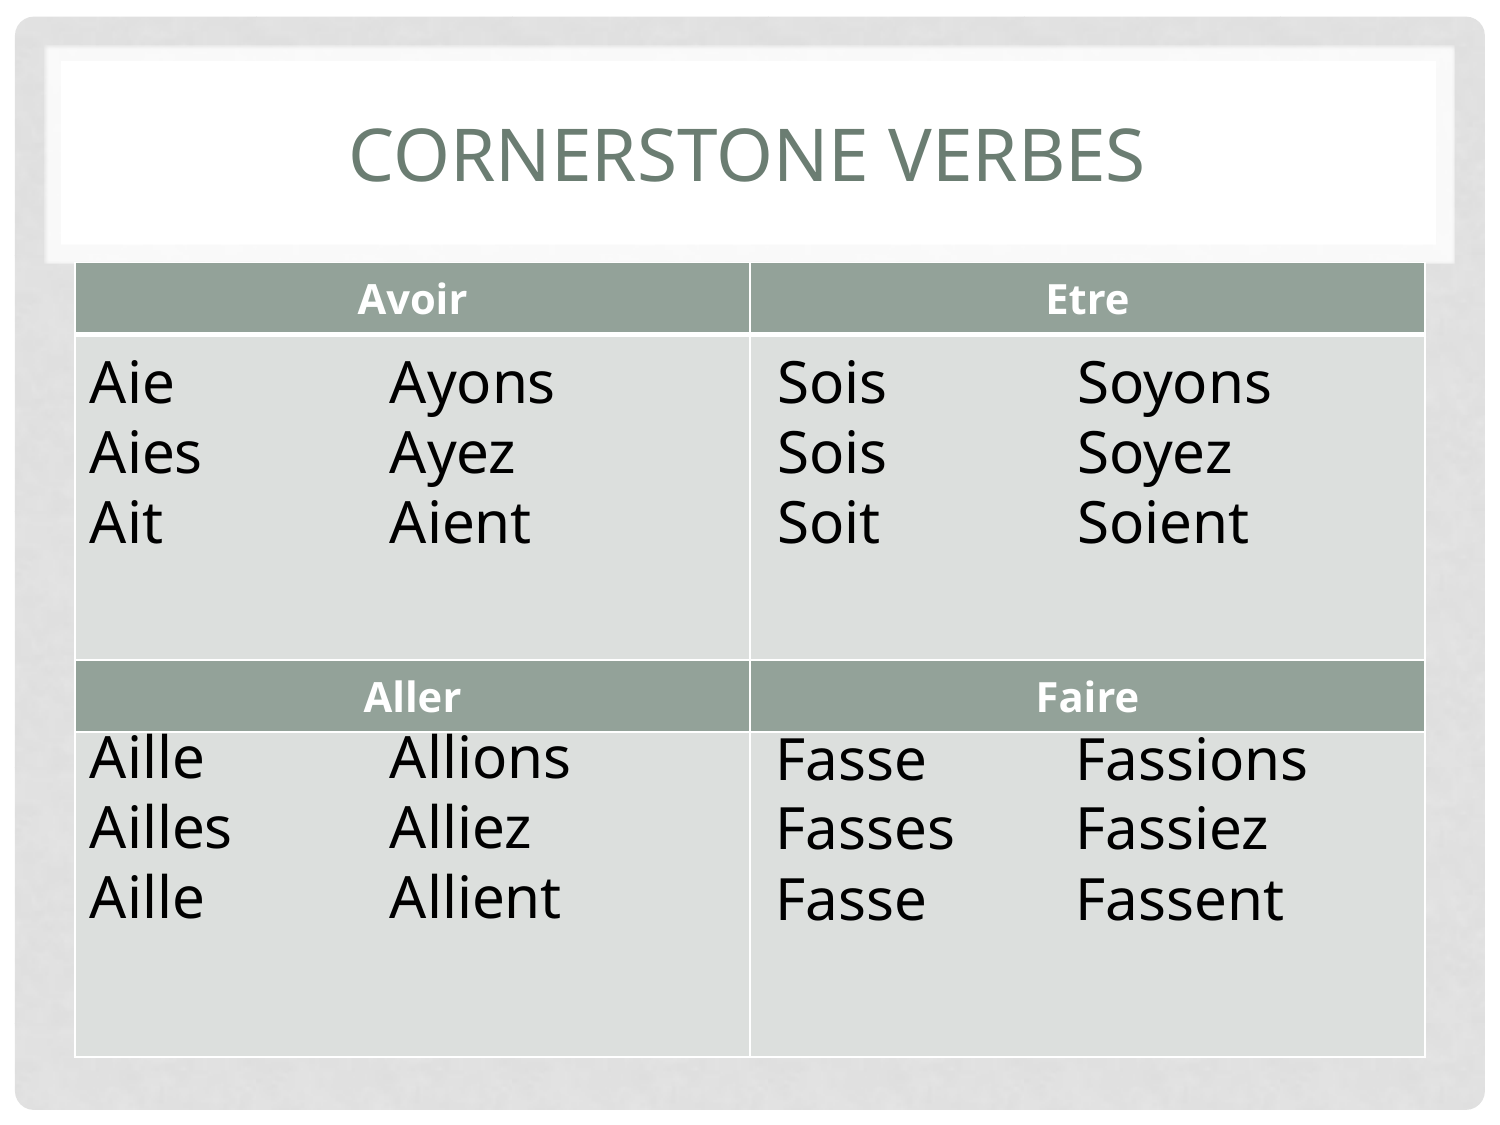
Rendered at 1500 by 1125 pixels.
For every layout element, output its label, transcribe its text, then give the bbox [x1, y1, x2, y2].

table_cell [76, 733, 749, 1056]
table_cell [76, 337, 749, 659]
table_header Etre [751, 263, 1424, 332]
text_box Aille Allions Ailles Alliez Aille Allient [74, 712, 738, 1028]
table_cell Aller [76, 661, 749, 731]
text_box Aie Ayons Aies Ayez Ait Aient [74, 337, 738, 653]
text_box Sois Soyons Sois Soyez Soit Soient [762, 337, 1425, 653]
table_header Avoir [76, 263, 749, 332]
text_box Fasse Fassions Fasses Fassiez Fasse Fassent [760, 714, 1424, 1029]
table_cell [751, 733, 1424, 1056]
title Cornerstone Verbes [69, 66, 1425, 238]
table_cell Faire [751, 661, 1424, 731]
table_cell [751, 337, 1424, 659]
